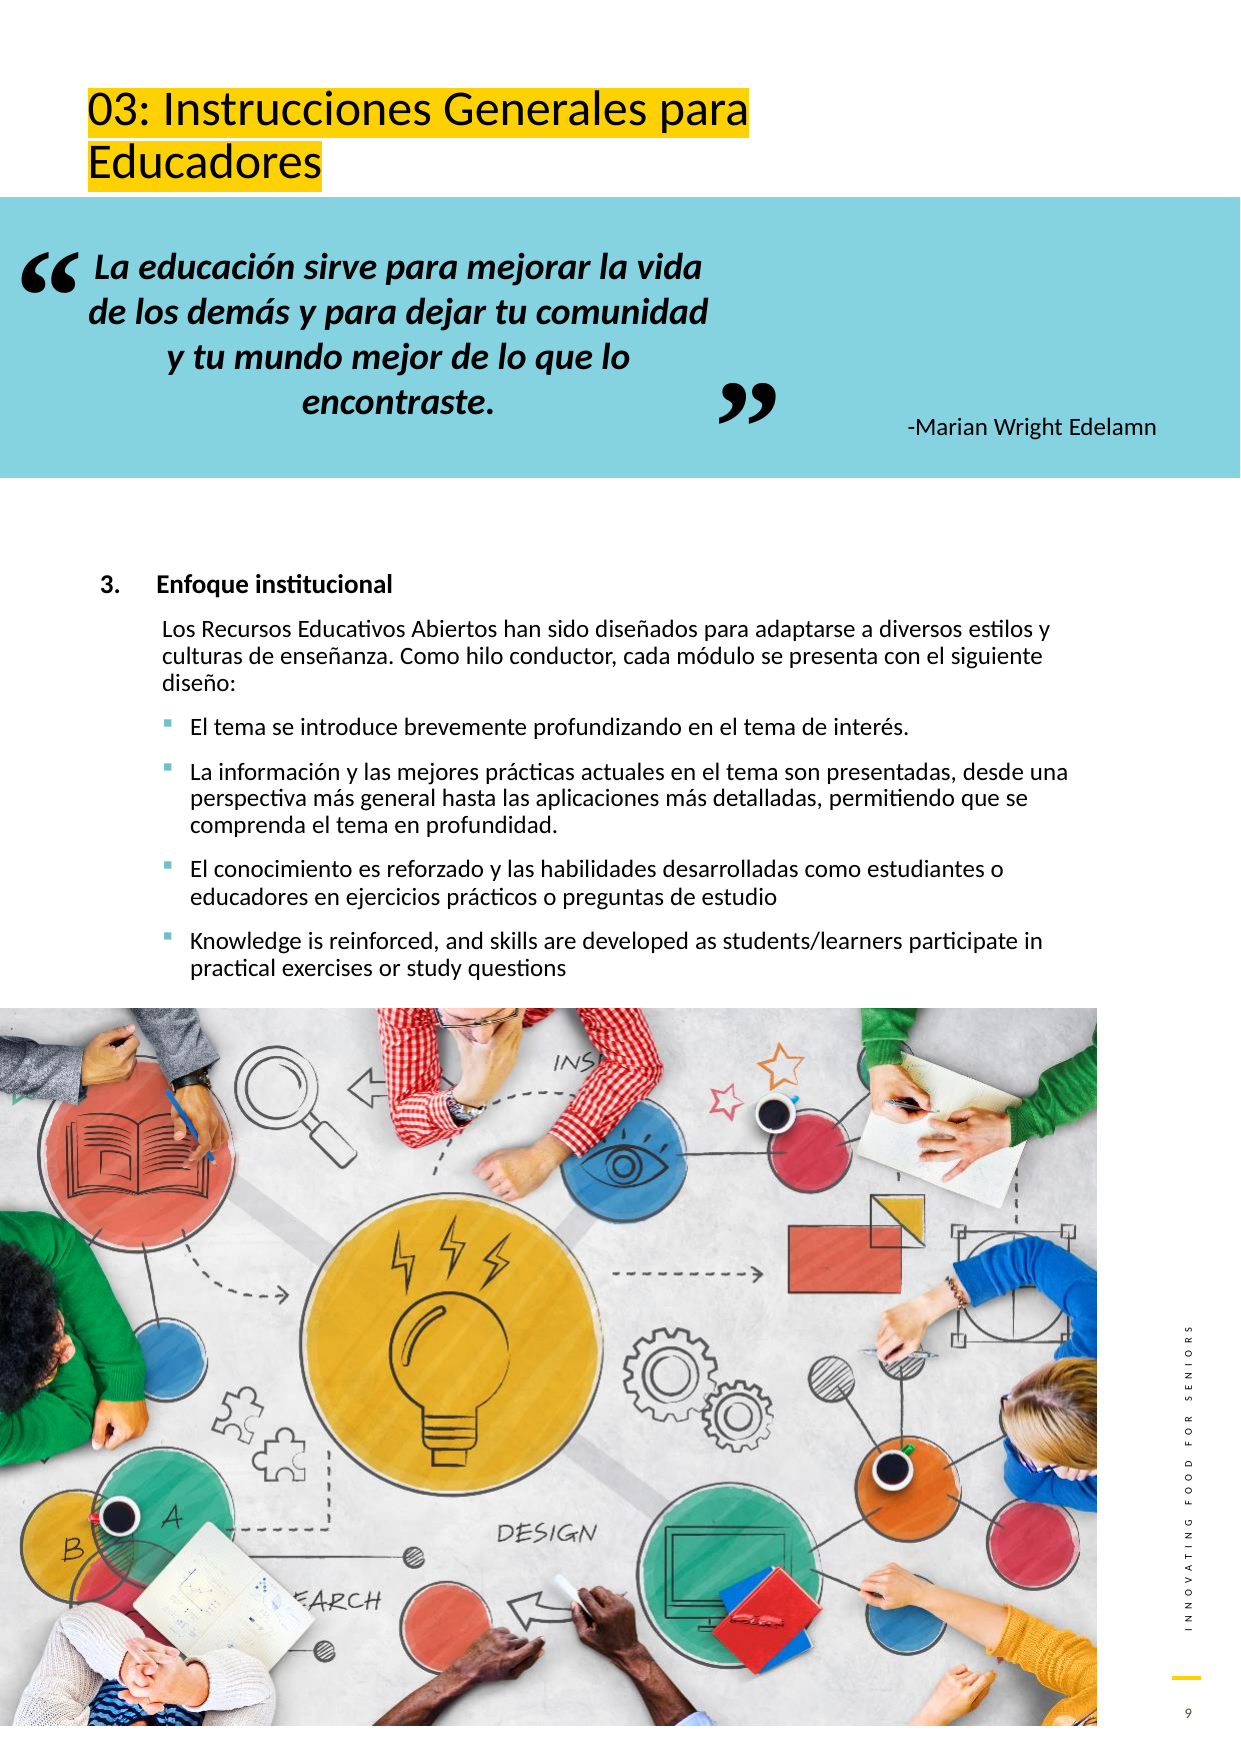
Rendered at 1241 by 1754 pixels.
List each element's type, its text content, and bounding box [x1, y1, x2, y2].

picture [0, 1008, 1097, 1726]
list 03: Instrucciones Generales para Educadores [72, 74, 828, 222]
list “ [0, 218, 311, 324]
text_box -Marian Wright Edelamn [892, 402, 1240, 448]
list Enfoque institucional Los Recursos Educativos Abiertos han sido diseñados para adaptarse a diversos estilos y culturas de enseñanza. Como hilo conductor, cada módulo se presenta con el siguiente diseño: El tema se introduce brevemente profundizando en el tema de interés. La información y las mejores prácticas actuales en el tema son presentadas, desde una perspectiva más general hasta las aplicaciones más detalladas, permitiendo que se comprenda el tema en profundidad. El conocimiento es reforzado y las habilidades desarrolladas como estudiantes o educadores en ejercicios prácticos o preguntas de estudio Knowledge is reinforced, and skills are developed as students/learners participate in practical exercises or study questions [85, 562, 1135, 1646]
list La educación sirve para mejorar la vida de los demás y para dejar tu comunidad y tu mundo mejor de lo que lo encontraste. [72, 222, 726, 449]
list ” [572, 349, 798, 435]
